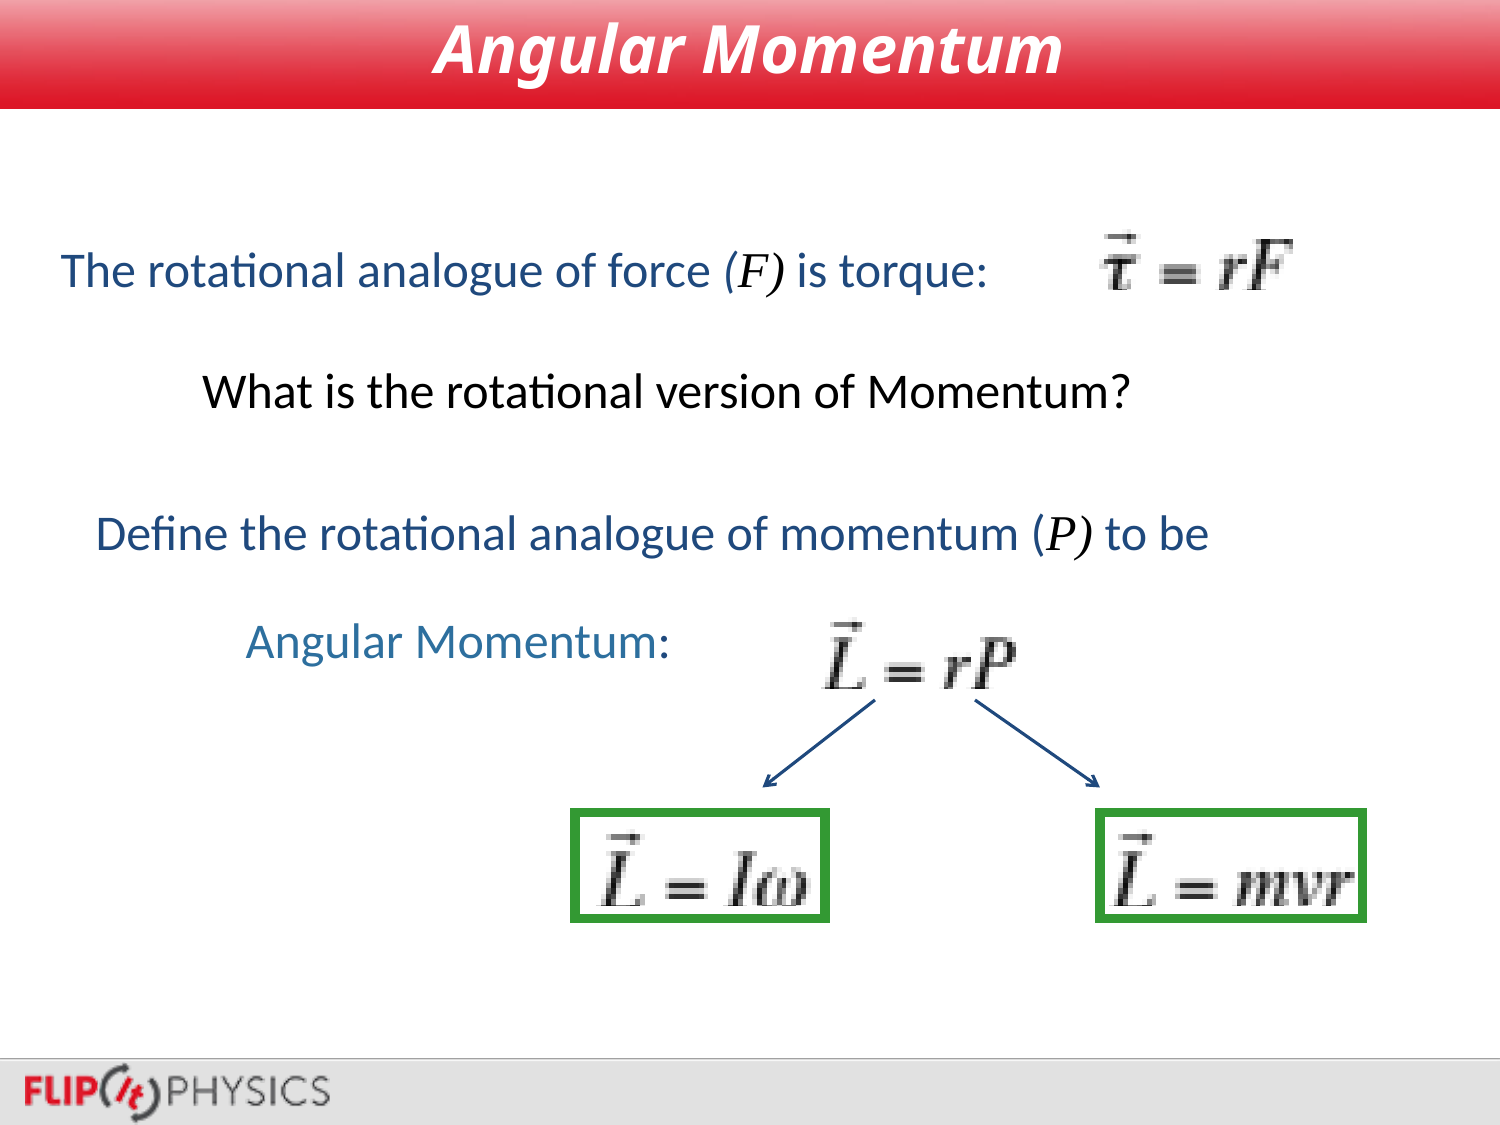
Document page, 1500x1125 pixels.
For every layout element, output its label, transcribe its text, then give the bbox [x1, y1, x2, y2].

title Angular Momentum [25, 0, 1476, 97]
text_box What is the rotational version of Momentum? [187, 362, 1159, 426]
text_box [87, 224, 1294, 308]
picture [0, 0, 1500, 109]
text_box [974, 699, 1363, 919]
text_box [574, 699, 876, 919]
picture [0, 1058, 1500, 1125]
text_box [74, 499, 1231, 689]
